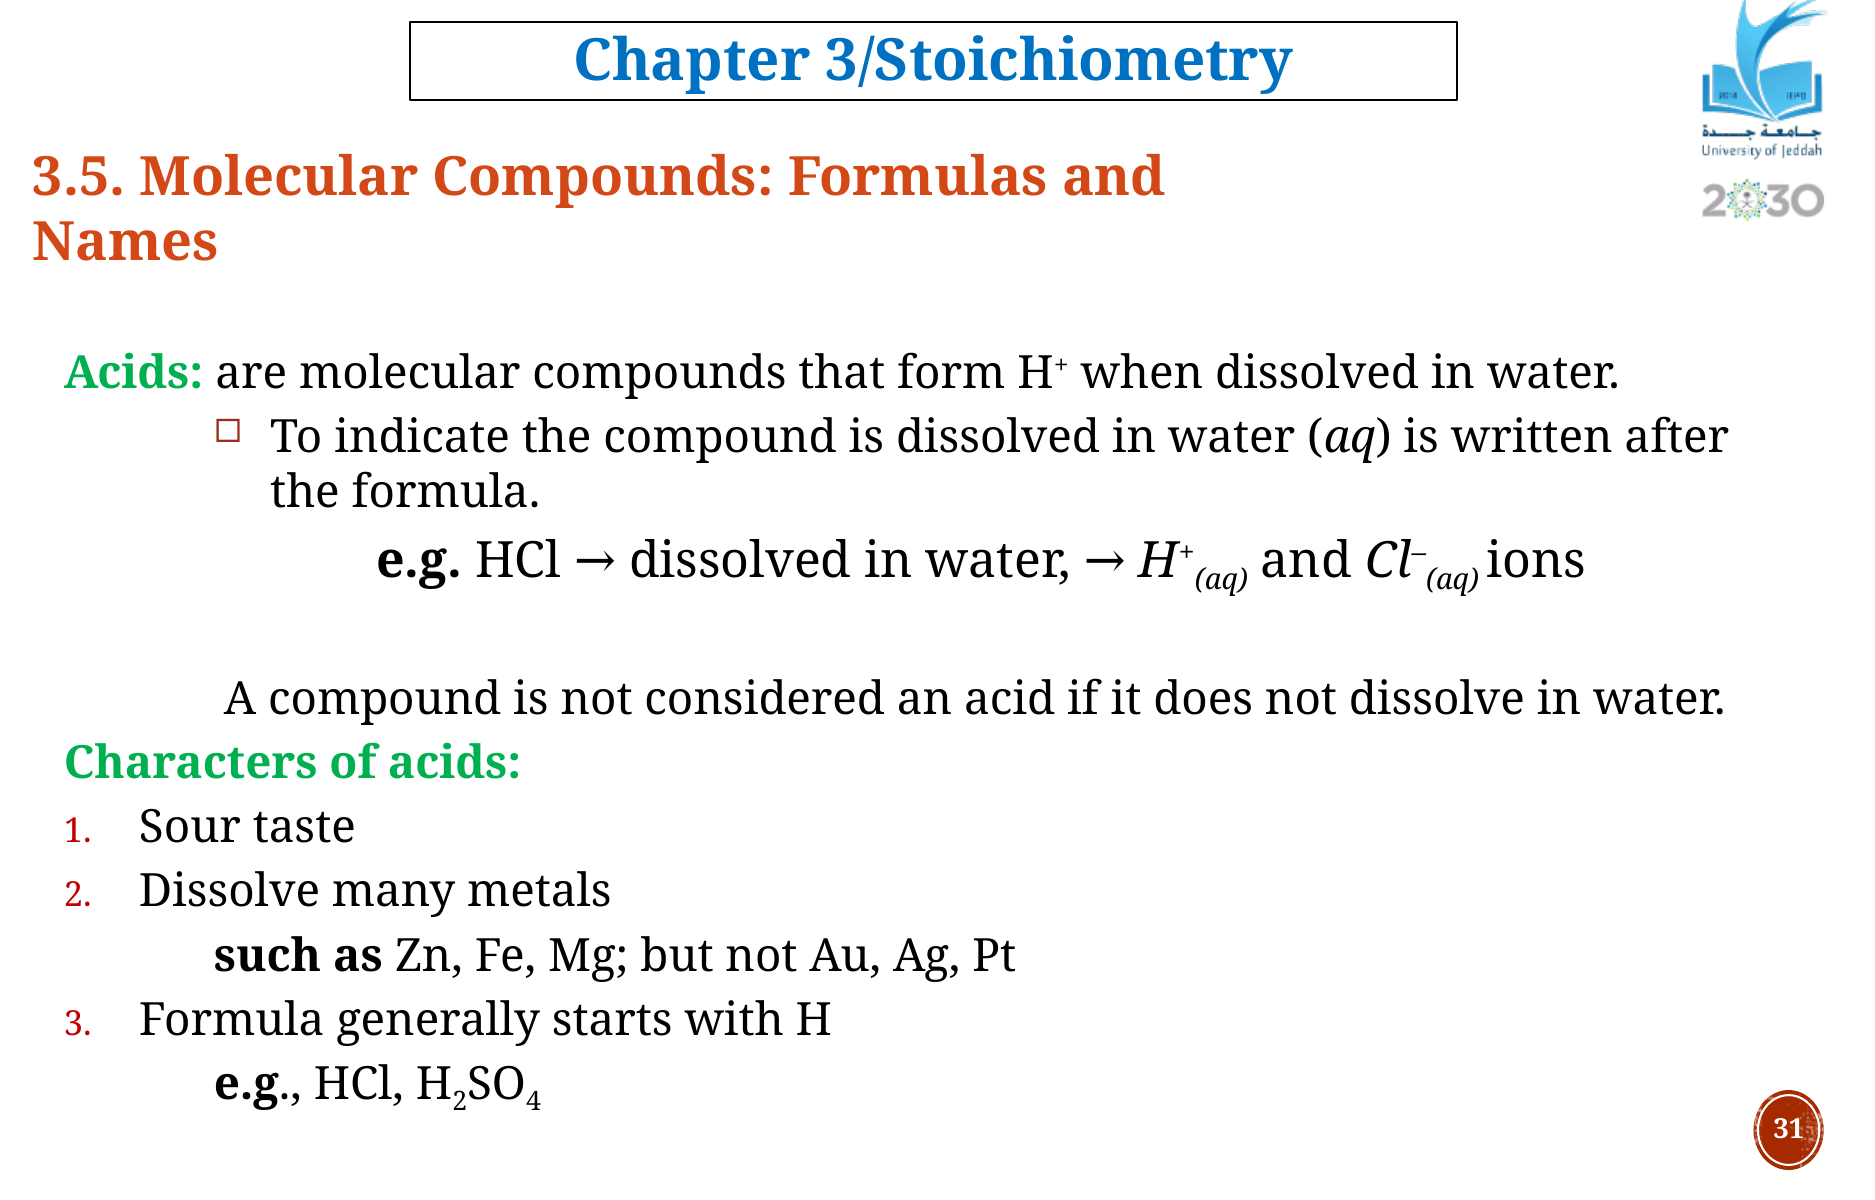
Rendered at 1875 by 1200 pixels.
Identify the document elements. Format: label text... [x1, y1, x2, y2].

slide_number 31 [1739, 1097, 1838, 1162]
text_box Acids: are molecular compounds that form H+ when dissolved in water. To indicate the compound is dissolved in water (aq) is written after the formula. e.g. HCl → dissolved in water, → H+(aq) and Cl–(aq) ions A compound is not considered an acid if it does not dissolve in water. Characters of acids: Sour taste Dissolve many metals such as Zn, Fe, Mg; but not Au, Ag, Pt Formula generally starts with H e.g., HCl, H2SO4 [49, 335, 1764, 1042]
text_box Chapter 3/Stoichiometry [409, 21, 1458, 101]
text_box 3.5. Molecular Compounds: Formulas and Names [17, 133, 1207, 280]
picture [1681, 0, 1846, 227]
